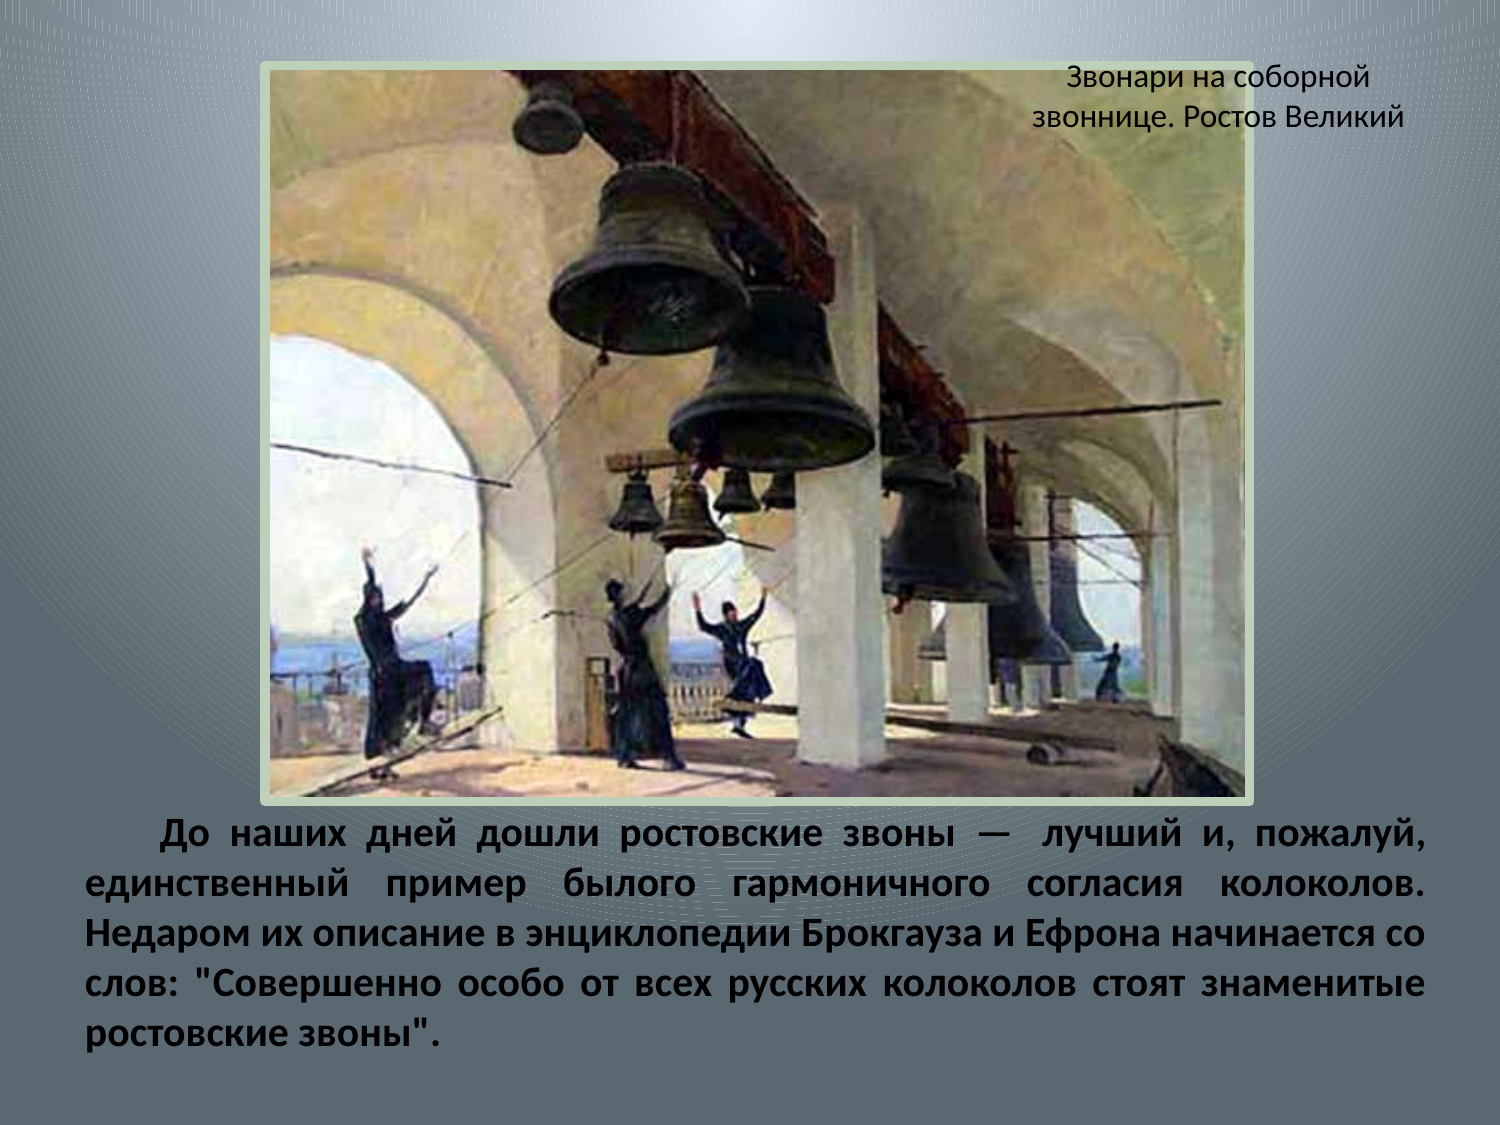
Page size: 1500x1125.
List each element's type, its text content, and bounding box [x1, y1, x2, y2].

text_box До наших дней дошли ростовские звоны — лучший и, пожалуй, единственный пример былого гармоничного согласия колоколов. Недаром их описание в энциклопедии Брокгауза и Ефрона начинается со слов: "Совершенно особо от всех русских колоколов стоят знаменитые ростовские звоны". [70, 796, 1442, 1062]
text_box Звонари на соборной звоннице. Ростов Великий [996, 46, 1442, 142]
picture [269, 70, 1246, 798]
